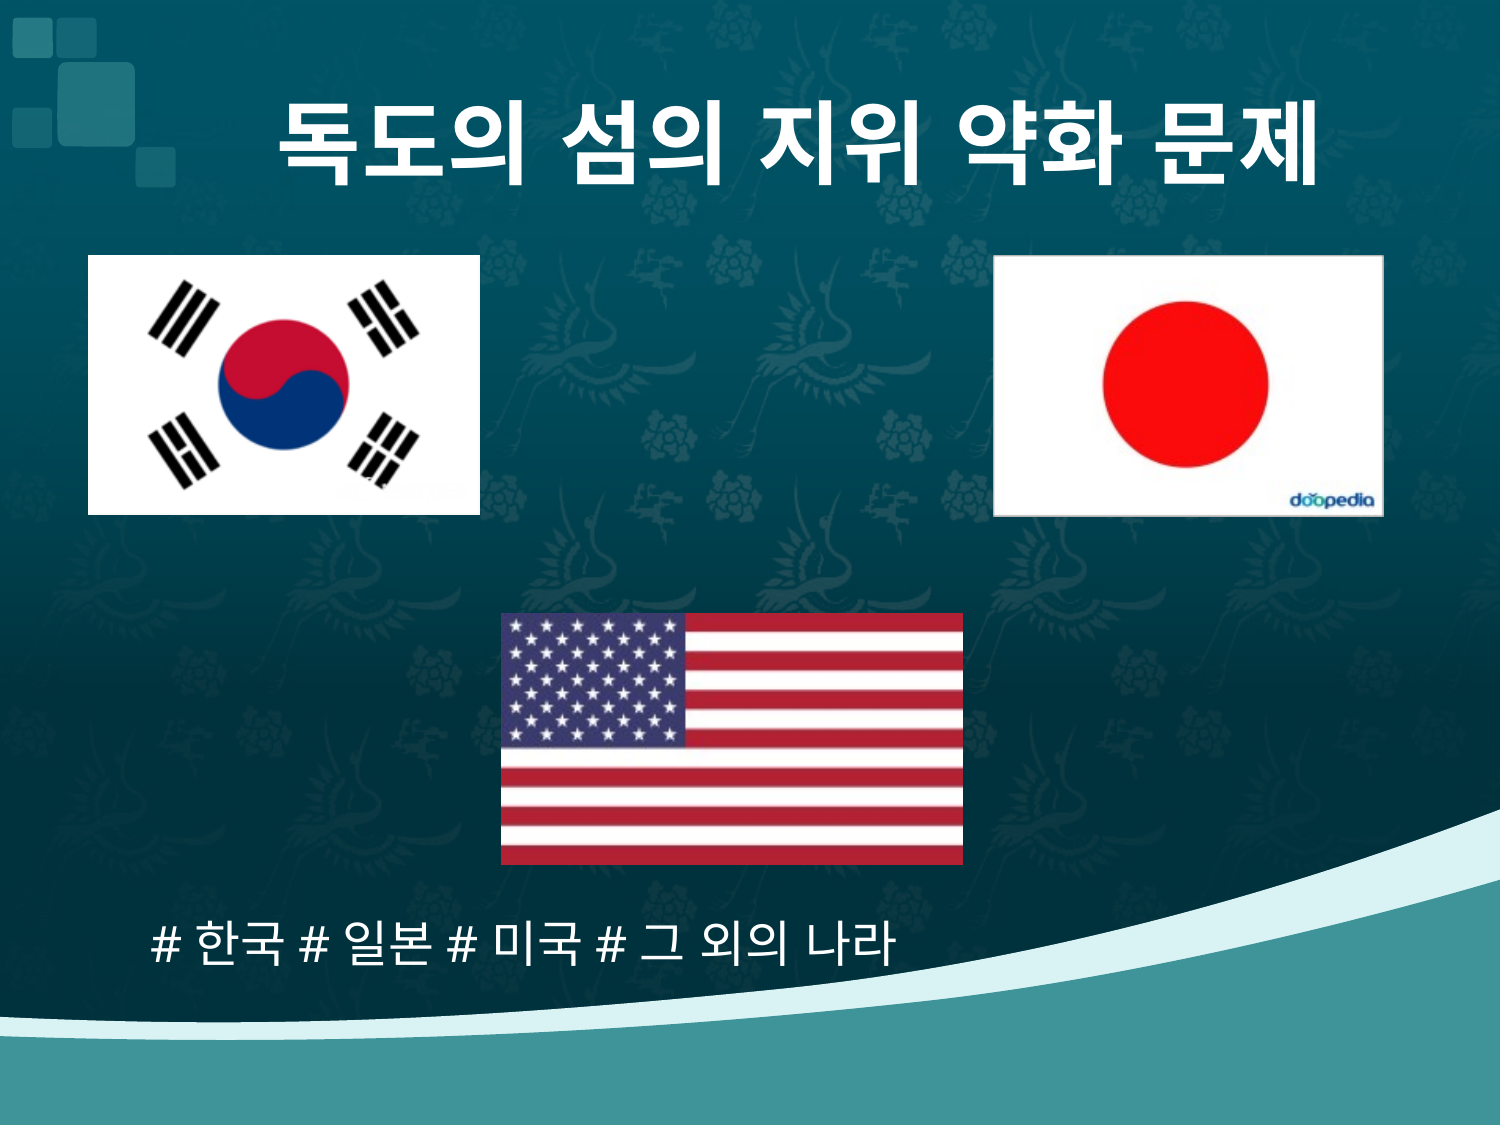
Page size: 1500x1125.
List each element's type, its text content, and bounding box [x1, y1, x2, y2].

text_box #한국#일본#미국#그 외의 나라 [135, 905, 1211, 980]
picture [501, 613, 963, 865]
picture [88, 255, 480, 515]
title 독도의 섬의 지위 약화 문제 [187, 58, 1414, 223]
picture [993, 255, 1384, 517]
